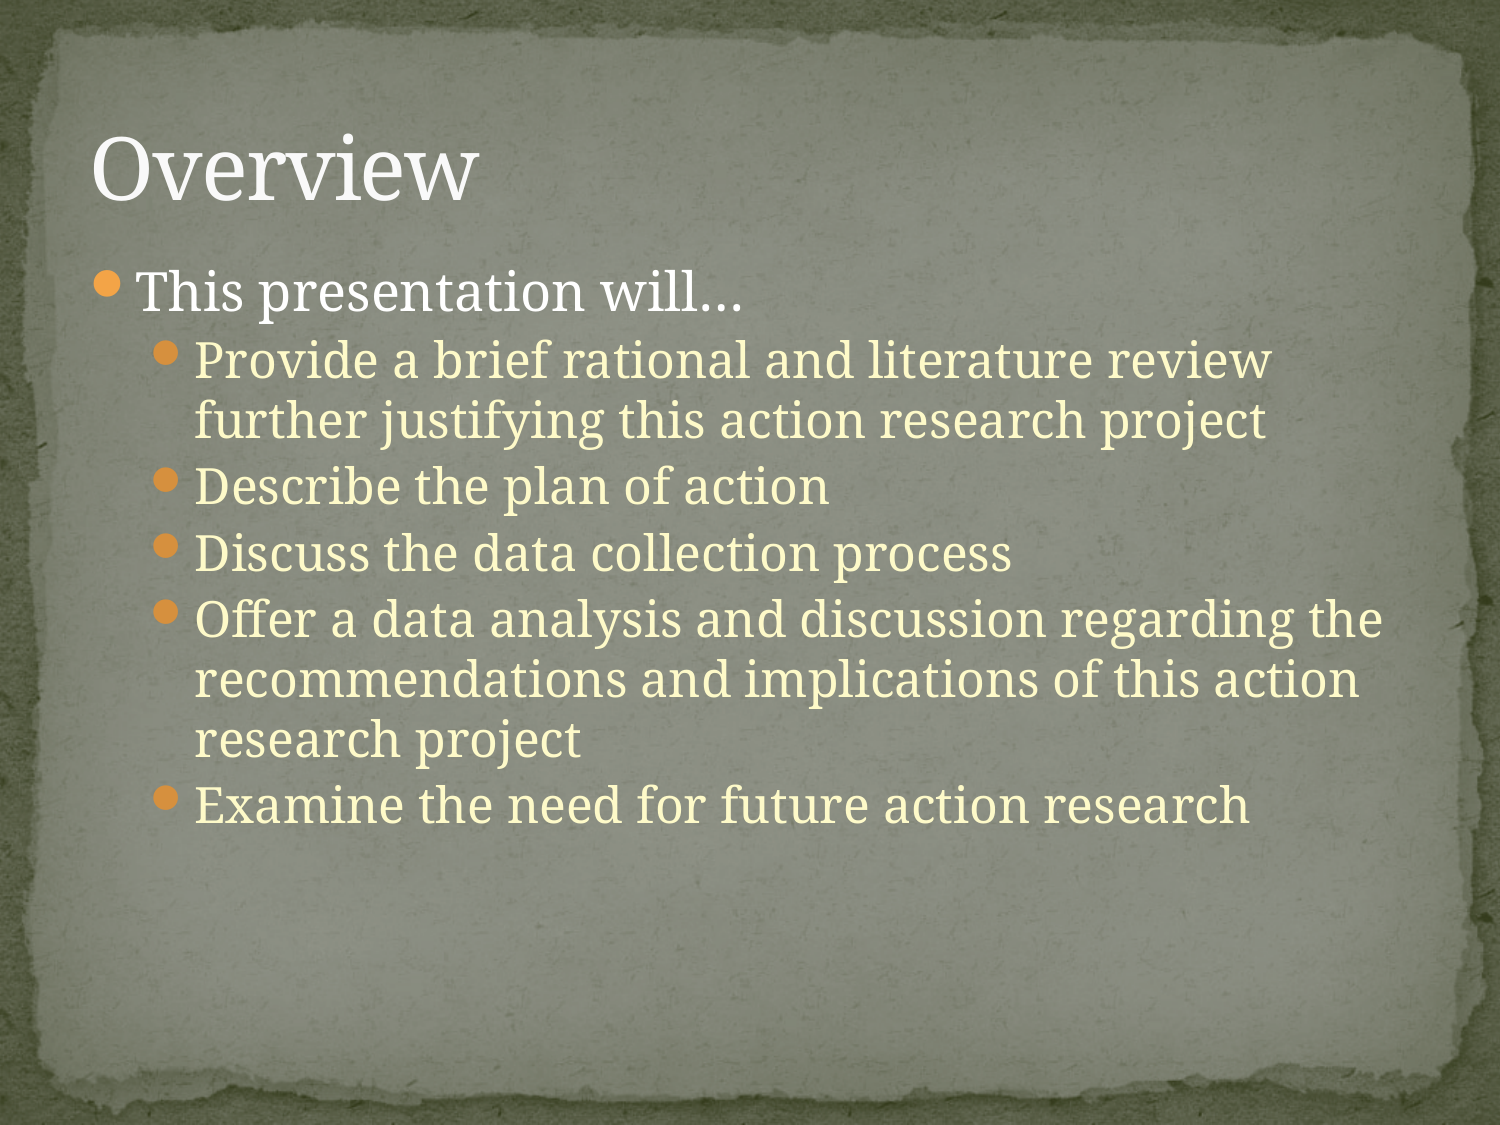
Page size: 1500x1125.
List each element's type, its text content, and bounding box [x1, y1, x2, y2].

title Overview [74, 24, 1425, 225]
list This presentation will… Provide a brief rational and literature review further justifying this action research project Describe the plan of action Discuss the data collection process Offer a data analysis and discussion regarding the recommendations and implications of this action research project Examine the need for future action research [75, 249, 1425, 1000]
